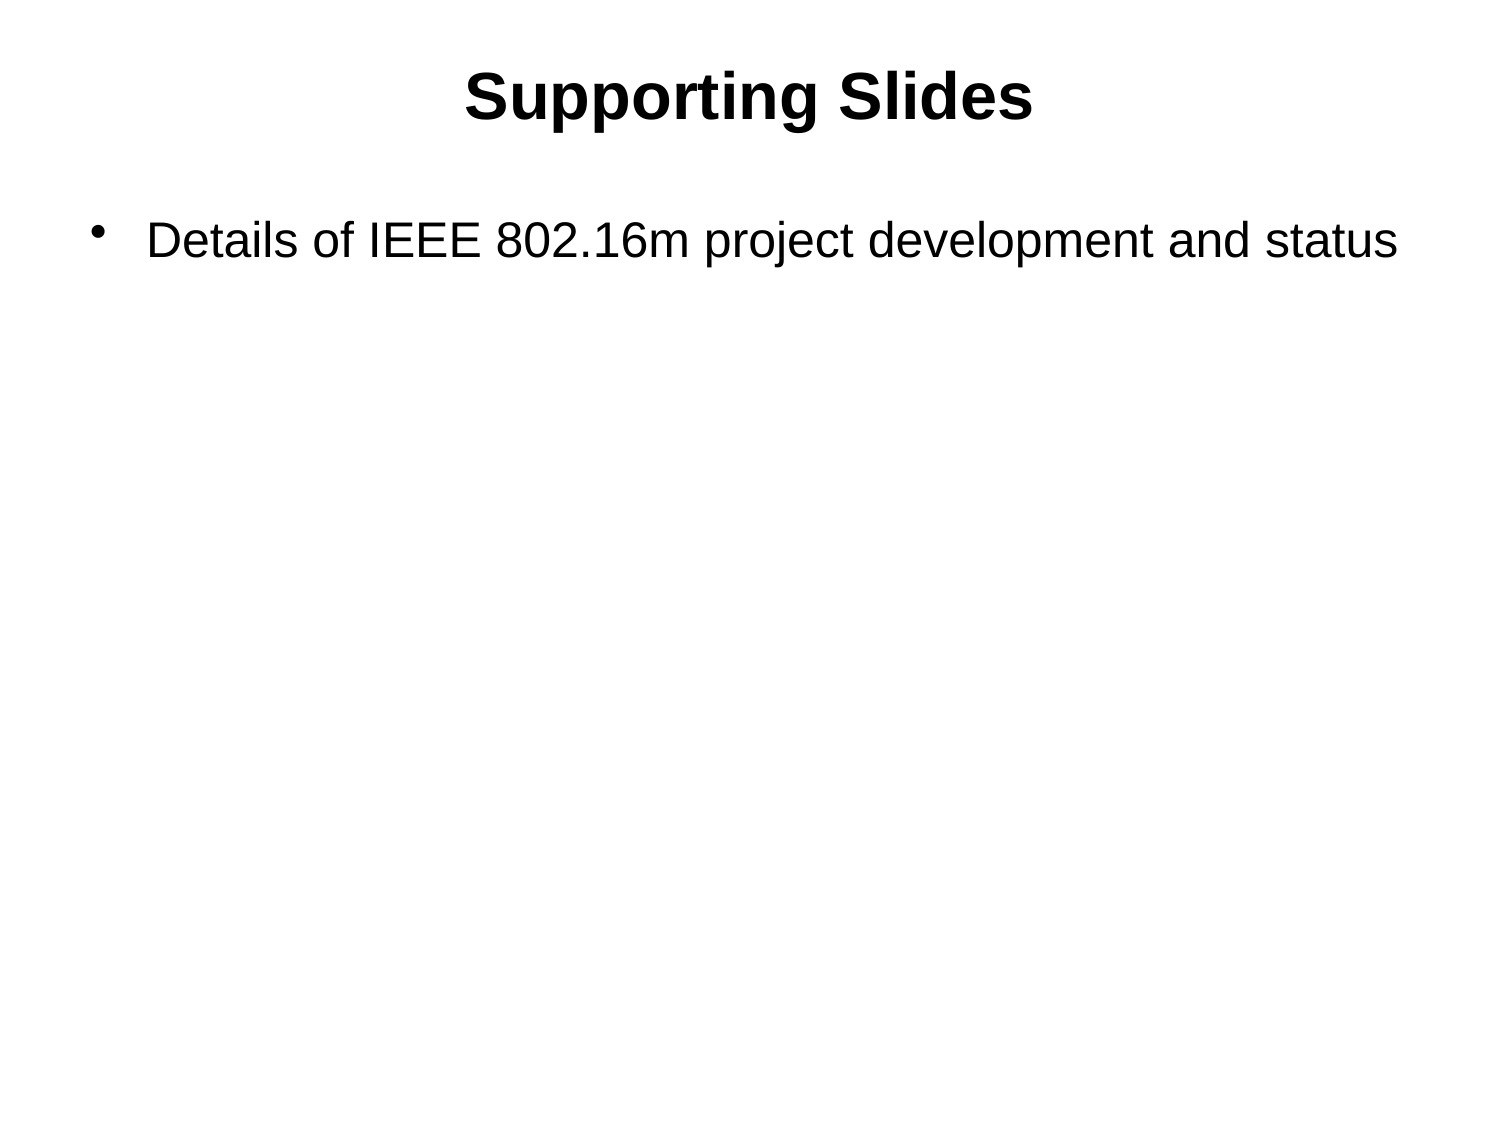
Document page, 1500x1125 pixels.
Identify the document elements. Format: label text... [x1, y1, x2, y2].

title Supporting Slides [75, 45, 1425, 200]
list Details of IEEE 802.16m project development and status [75, 200, 1425, 1038]
